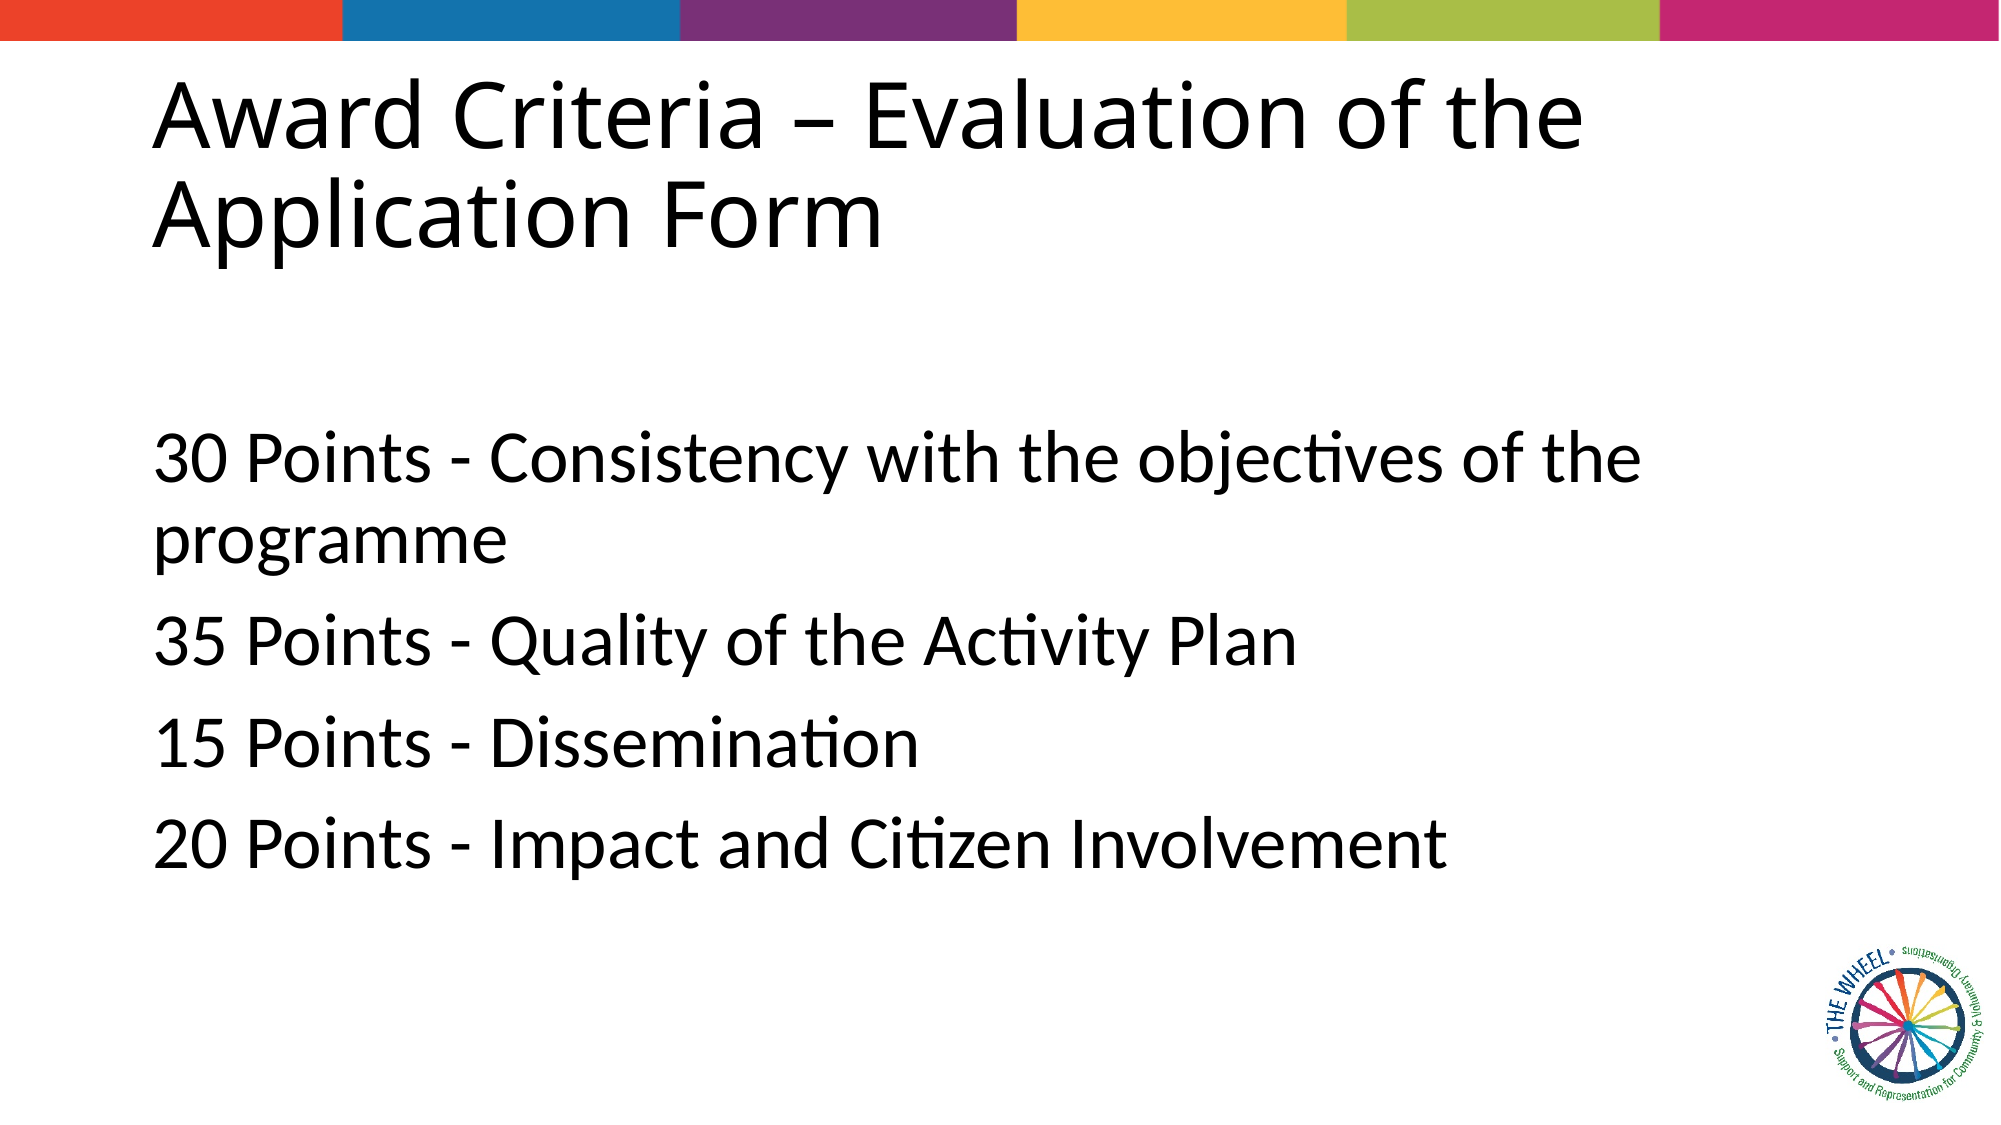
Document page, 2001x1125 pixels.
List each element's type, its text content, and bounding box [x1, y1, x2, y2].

title Award Criteria – Evaluation of the Application Form [137, 59, 1863, 278]
picture [1825, 944, 1984, 1103]
list 30 Points - Consistency with the objectives of the programme 35 Points - Quality of the Activity Plan 15 Points - Dissemination 20 Points - Impact and Citizen Involvement [137, 299, 1863, 1014]
picture [0, 0, 2000, 41]
